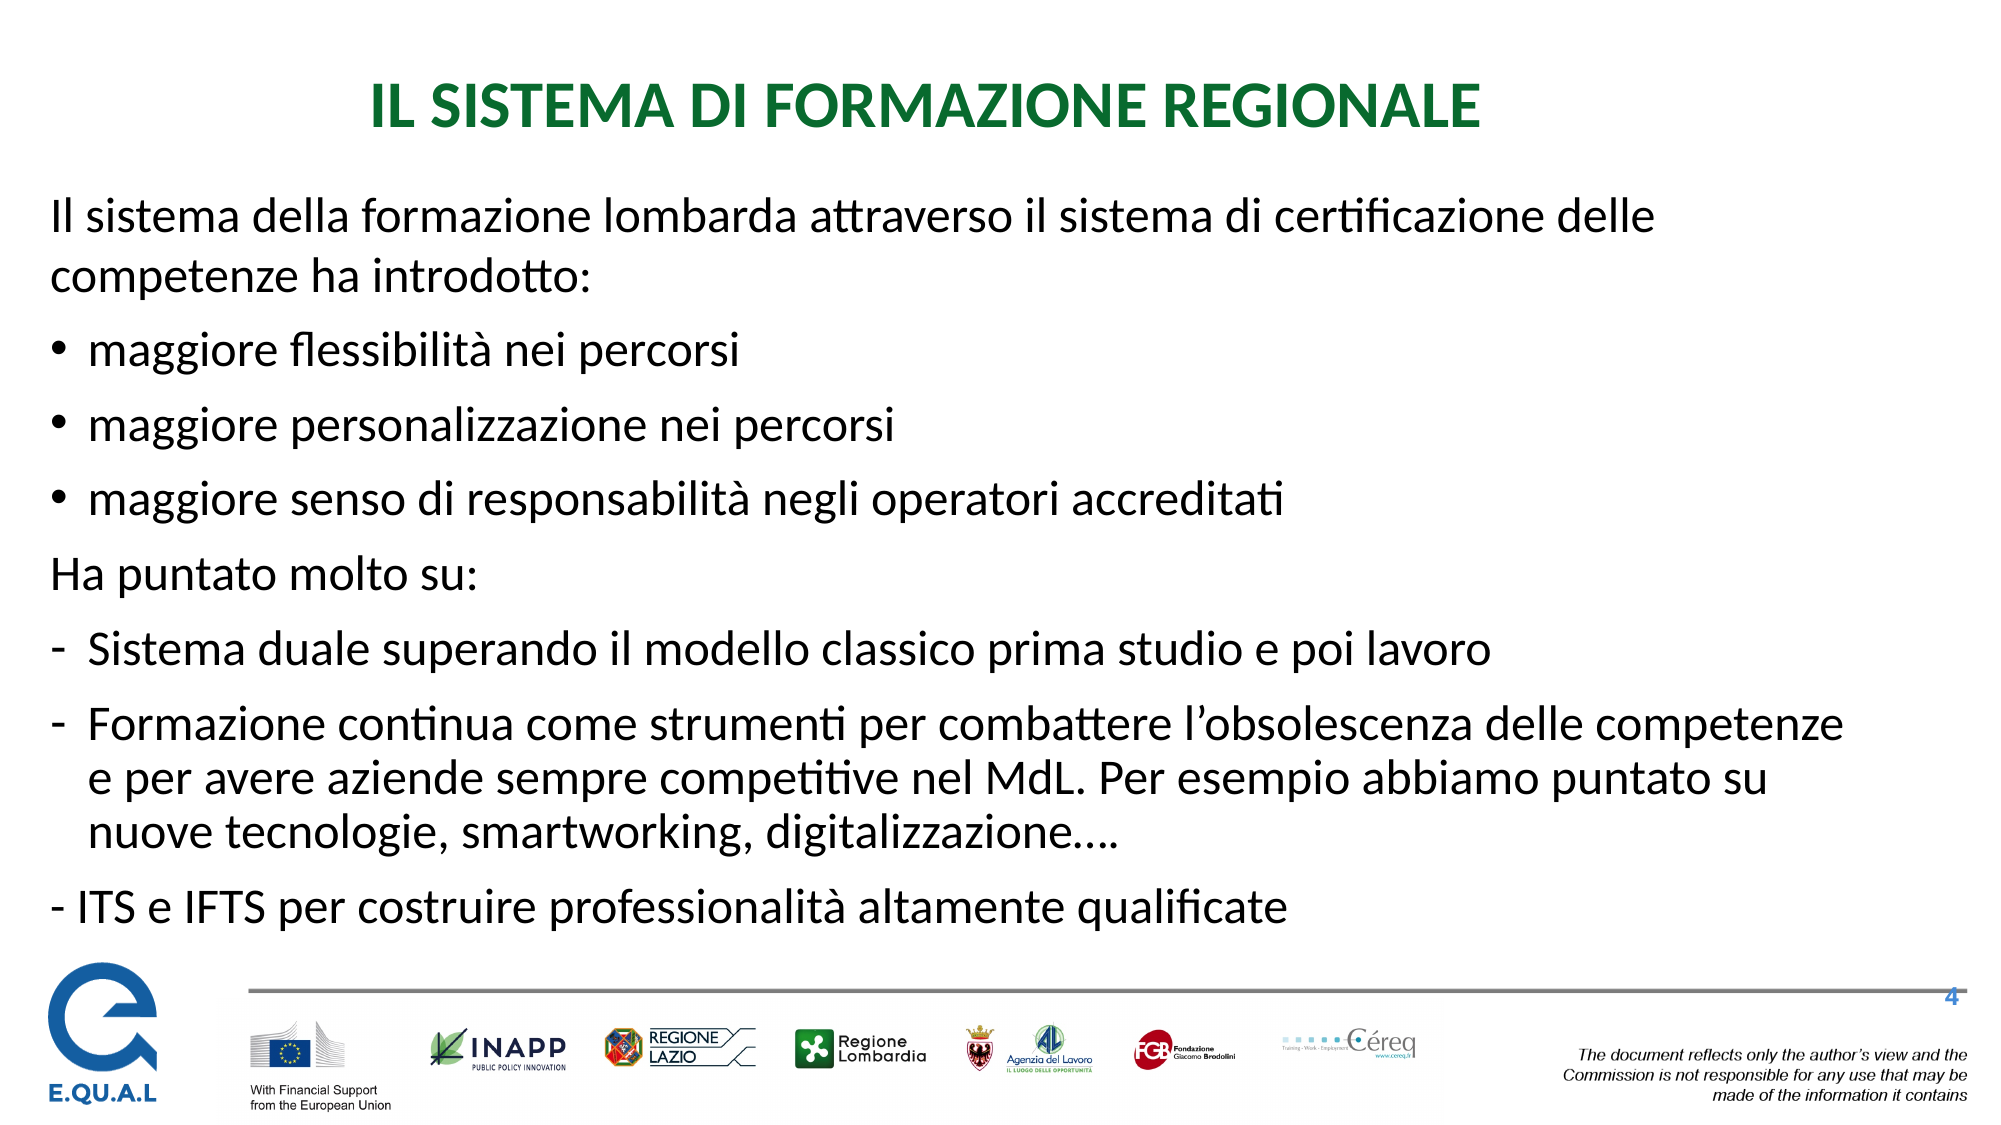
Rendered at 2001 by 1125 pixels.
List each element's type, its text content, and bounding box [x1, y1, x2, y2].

title IL SISTEMA DI FORMAZIONE REGIONALE [35, 37, 1818, 174]
picture [0, 943, 2000, 1125]
list Il sistema della formazione lombarda attraverso il sistema di certificazione delle competenze ha introdotto: maggiore flessibilità nei percorsi maggiore personalizzazione nei percorsi maggiore senso di responsabilità negli operatori accreditati Ha puntato molto su: Sistema duale superando il modello classico prima studio e poi lavoro Formazione continua come strumenti per combattere l’obsolescenza delle competenze e per avere aziende sempre competitive nel MdL. Per esempio abbiamo puntato su nuove tecnologie, smartworking, digitalizzazione…. - ITS e IFTS per costruire professionalità altamente qualificate [35, 174, 1863, 951]
